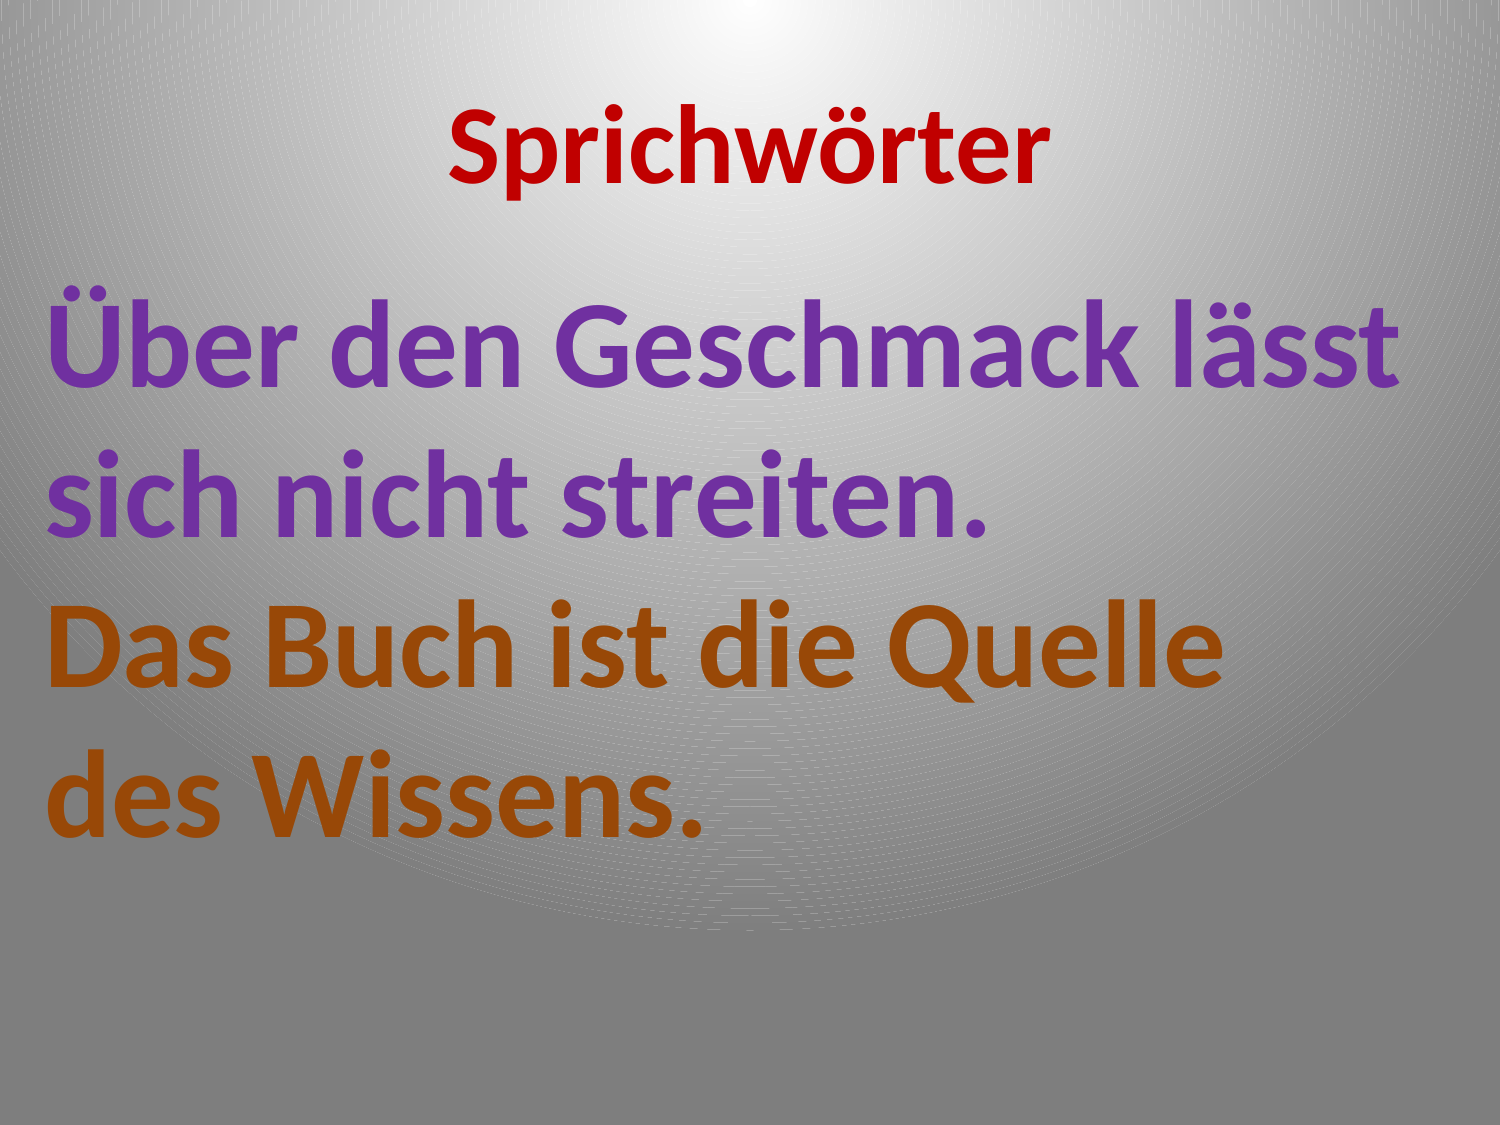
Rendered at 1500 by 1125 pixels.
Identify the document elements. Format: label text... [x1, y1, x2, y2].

text_box Über den Geschmack lässt sich nicht streiten. Das Buch ist die Quelle des Wissens. [29, 255, 1436, 871]
title Sprichwörter [75, 45, 1425, 233]
